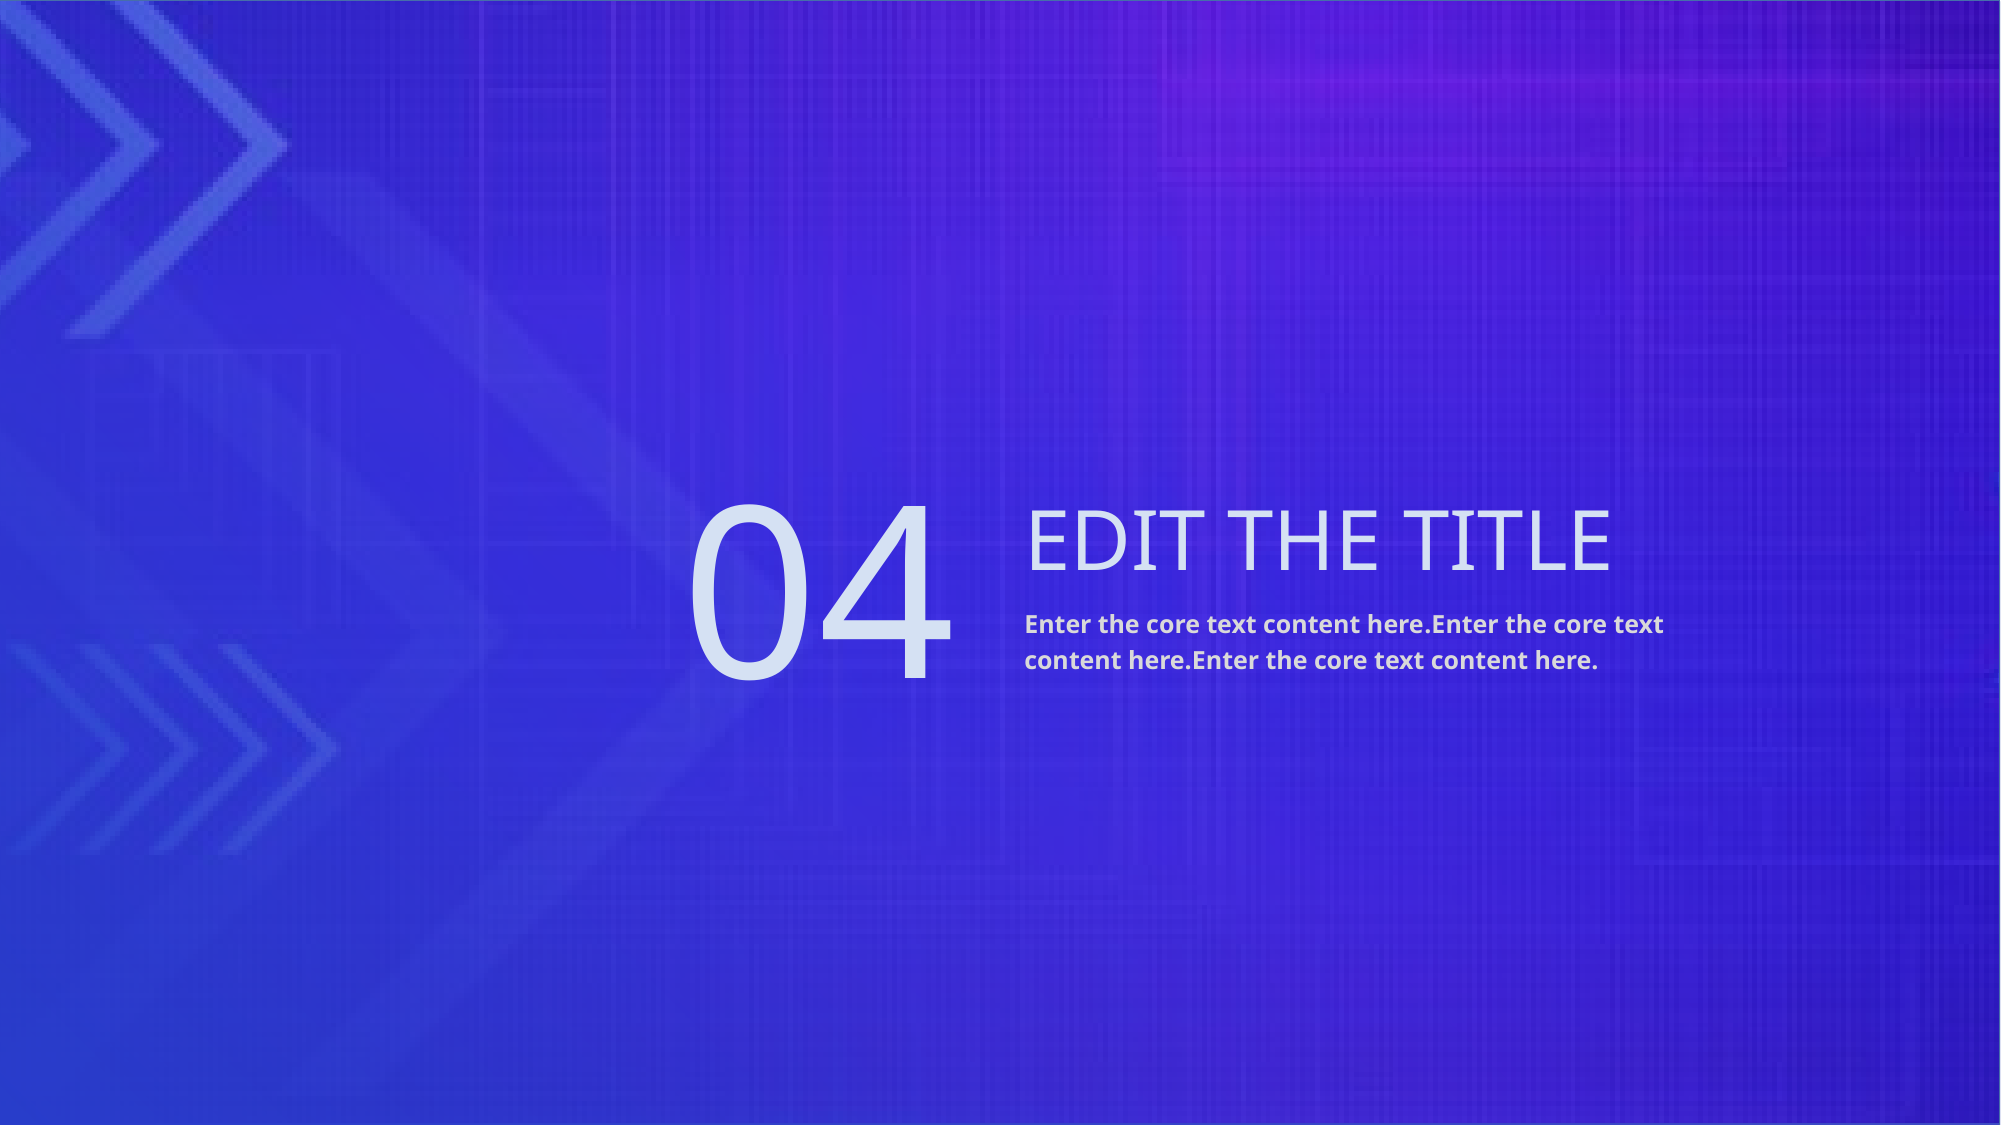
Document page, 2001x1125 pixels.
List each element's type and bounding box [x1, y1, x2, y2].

text_box [666, 431, 1772, 737]
picture [0, 0, 2000, 1123]
